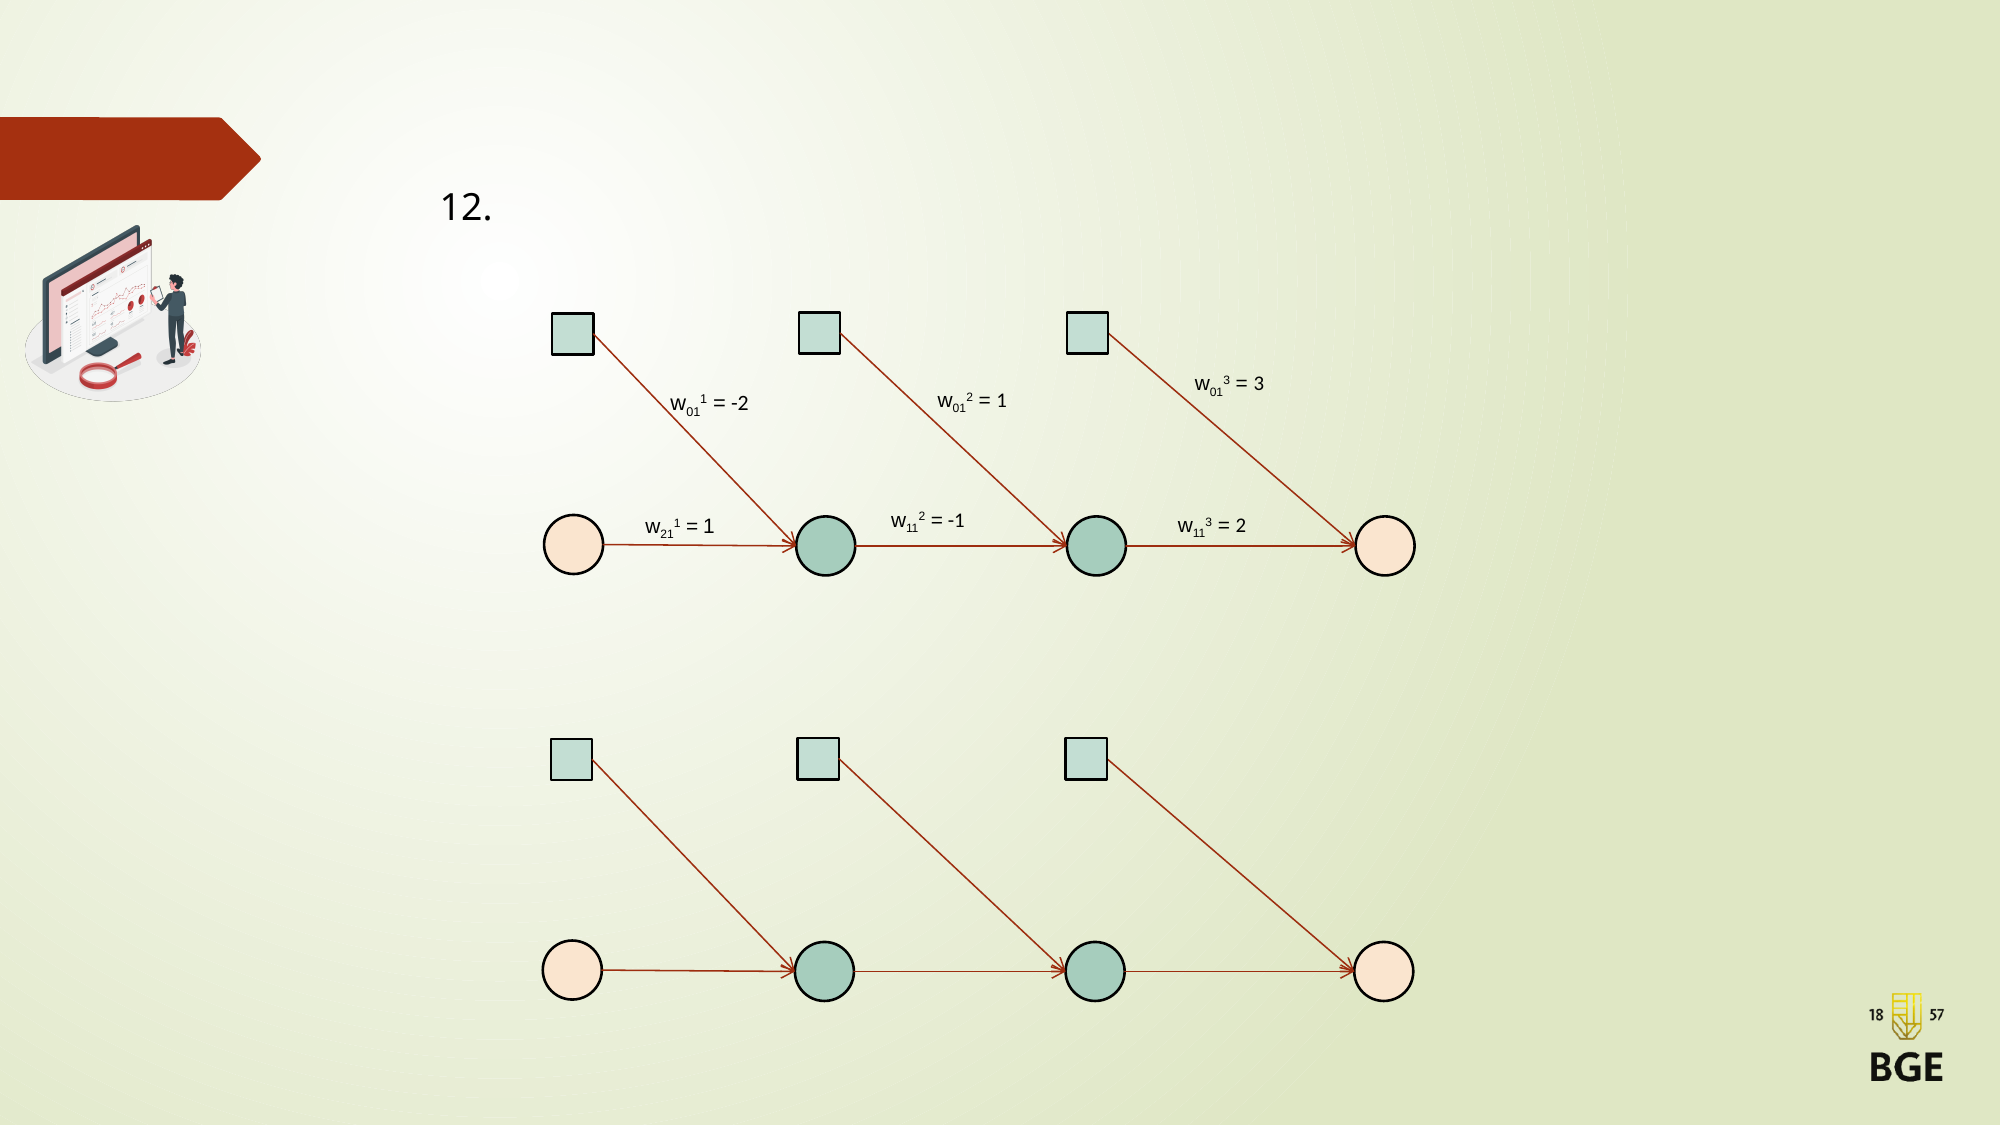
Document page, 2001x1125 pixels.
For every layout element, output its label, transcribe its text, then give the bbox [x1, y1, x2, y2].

text_box 12. [424, 175, 508, 236]
picture [17, 217, 208, 408]
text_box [542, 737, 1414, 1002]
picture [1853, 984, 1958, 1090]
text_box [543, 312, 1415, 576]
